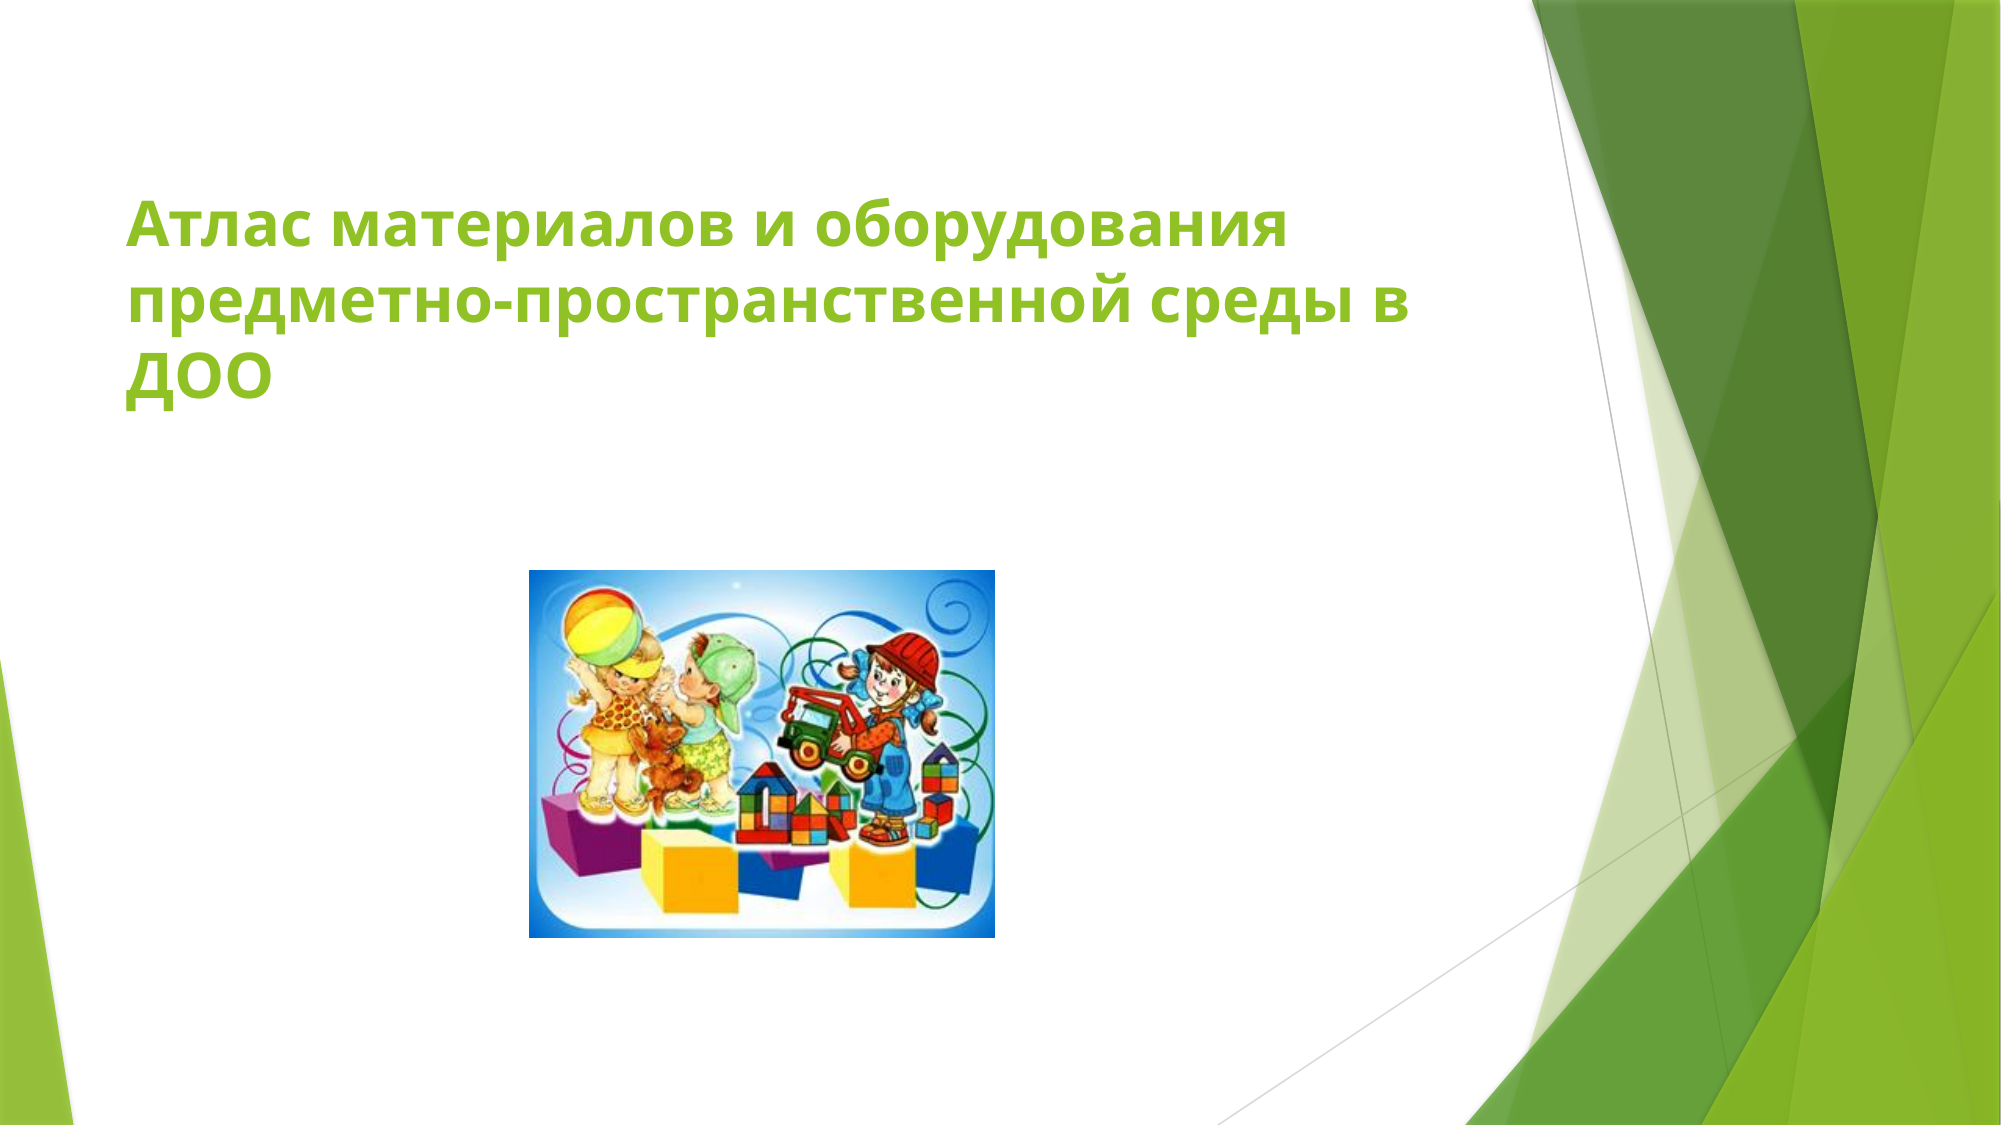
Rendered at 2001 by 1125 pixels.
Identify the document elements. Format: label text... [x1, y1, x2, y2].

title Атлас материалов и оборудования предметно-пространственной среды в ДОО [111, 99, 1522, 500]
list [528, 569, 996, 938]
